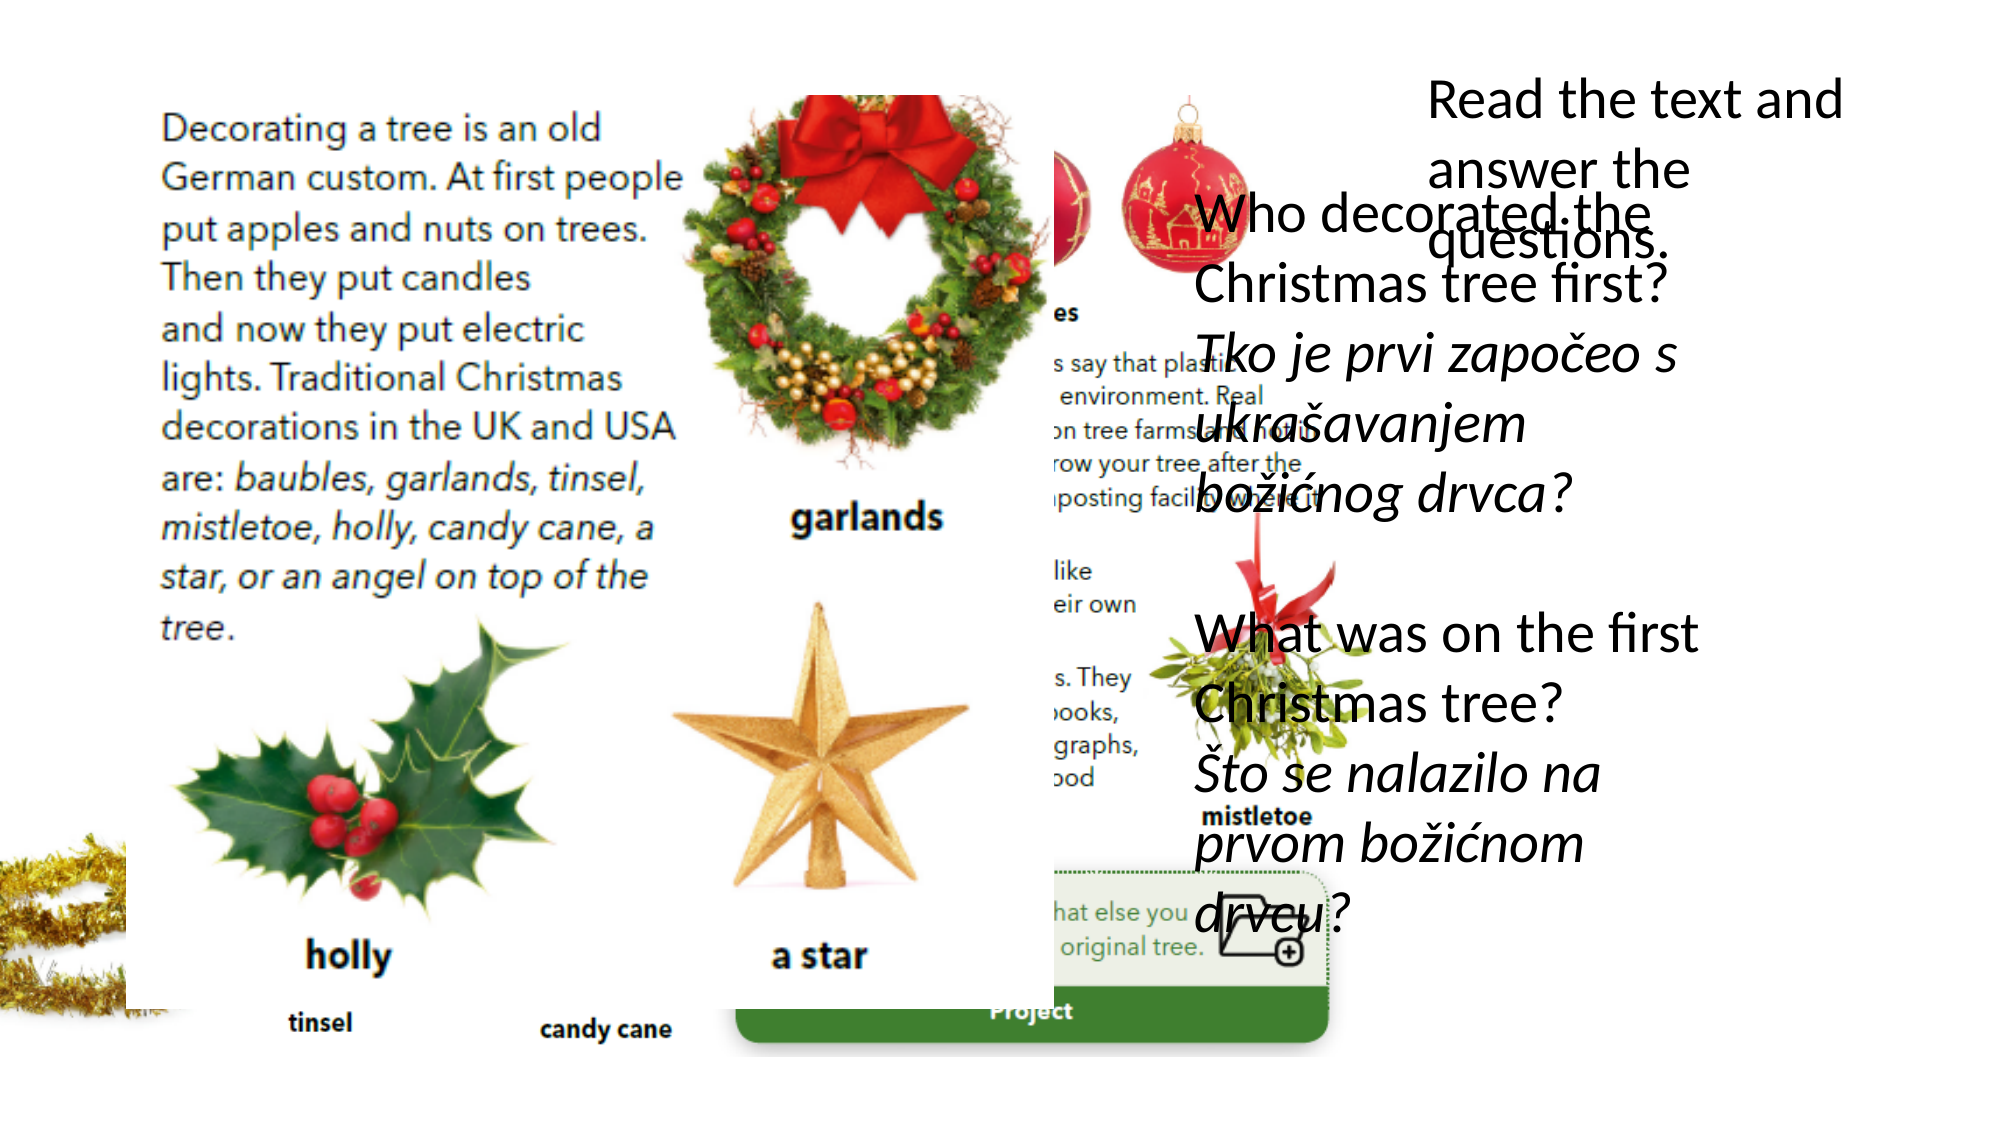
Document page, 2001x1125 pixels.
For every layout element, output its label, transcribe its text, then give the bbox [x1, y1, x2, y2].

text_box Read the text and answer the questions. [1412, 53, 1933, 278]
picture [0, 95, 1375, 1057]
text_box Who decorated the Christmas tree first? Tko je prvi započeo s ukrašavanjem božićnog drvca? What was on the first Christmas tree? Što se nalazilo na prvom božićnom drvcu? [1179, 166, 1760, 1092]
